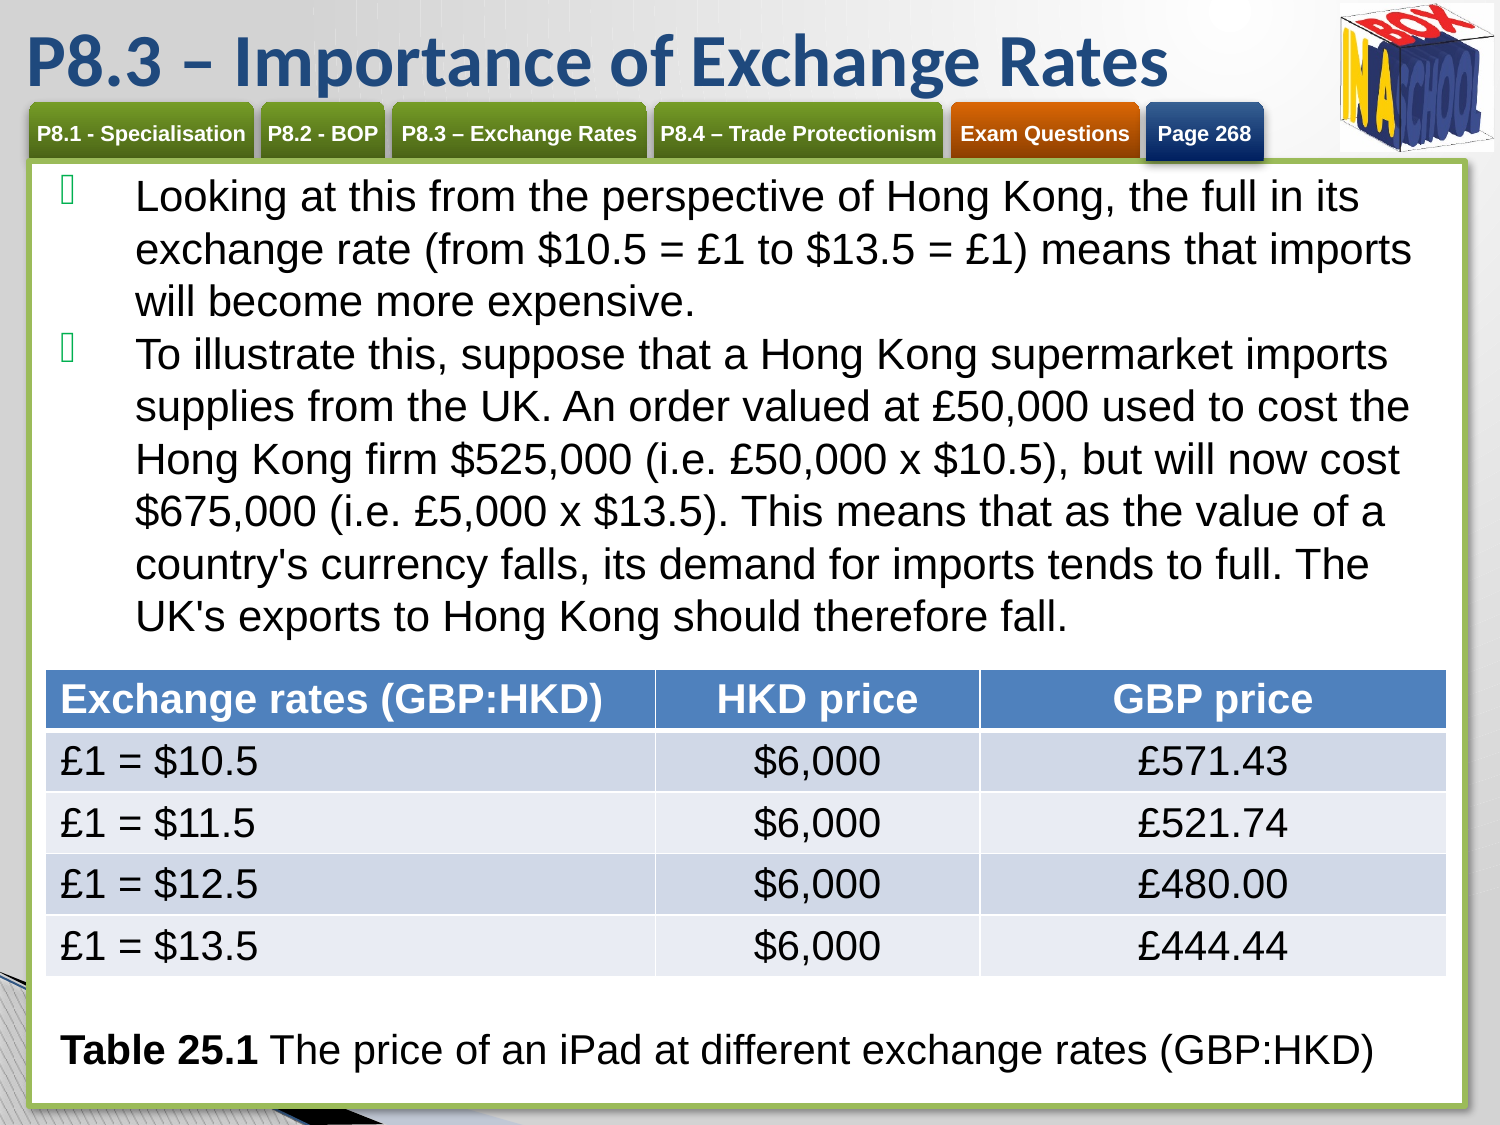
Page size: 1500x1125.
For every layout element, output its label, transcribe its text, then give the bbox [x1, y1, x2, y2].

table_cell £1 = $11.5 [46, 793, 655, 853]
table_cell £1 = $10.5 [46, 733, 655, 791]
picture [1340, 3, 1495, 152]
table_cell £1 = $12.5 [46, 854, 655, 914]
text_box Looking at this from the perspective of Hong Kong, the full in its exchange rate (from $10.5 = £1 to $13.5 = £1) means that imports will become more expensive. To illustrate this, suppose that a Hong Kong supermarket imports supplies from the UK. An order valued at £50,000 used to cost the Hong Kong firm $525,000 (i.e. £50,000 x $10.5), but will now cost $675,000 (i.e. £5,000 x $13.5). This means that as the value of a country's currency falls, its demand for imports tends to full. The UK's exports to Hong Kong should therefore fall. Table 25.1 The price of an iPad at different exchange rates (GBP:HKD) [45, 160, 1451, 1081]
table_header HKD price [656, 670, 979, 728]
table_cell £480.00 [981, 854, 1446, 914]
table_cell £521.74 [981, 793, 1446, 853]
table_cell £571.43 [981, 733, 1446, 791]
table_cell $6,000 [656, 793, 979, 853]
table_cell $6,000 [656, 733, 979, 791]
table_cell $6,000 [656, 854, 979, 914]
title P8.3 – Importance of Exchange Rates [11, 11, 1465, 102]
table_header GBP price [981, 670, 1446, 728]
table_cell £1 = $13.5 [46, 916, 655, 976]
table_cell £444.44 [981, 916, 1446, 976]
picture [281, 1114, 303, 1125]
table_cell $6,000 [656, 916, 979, 976]
text_box Page 268 [1145, 102, 1264, 160]
table_header Exchange rates (GBP:HKD) [46, 670, 655, 728]
